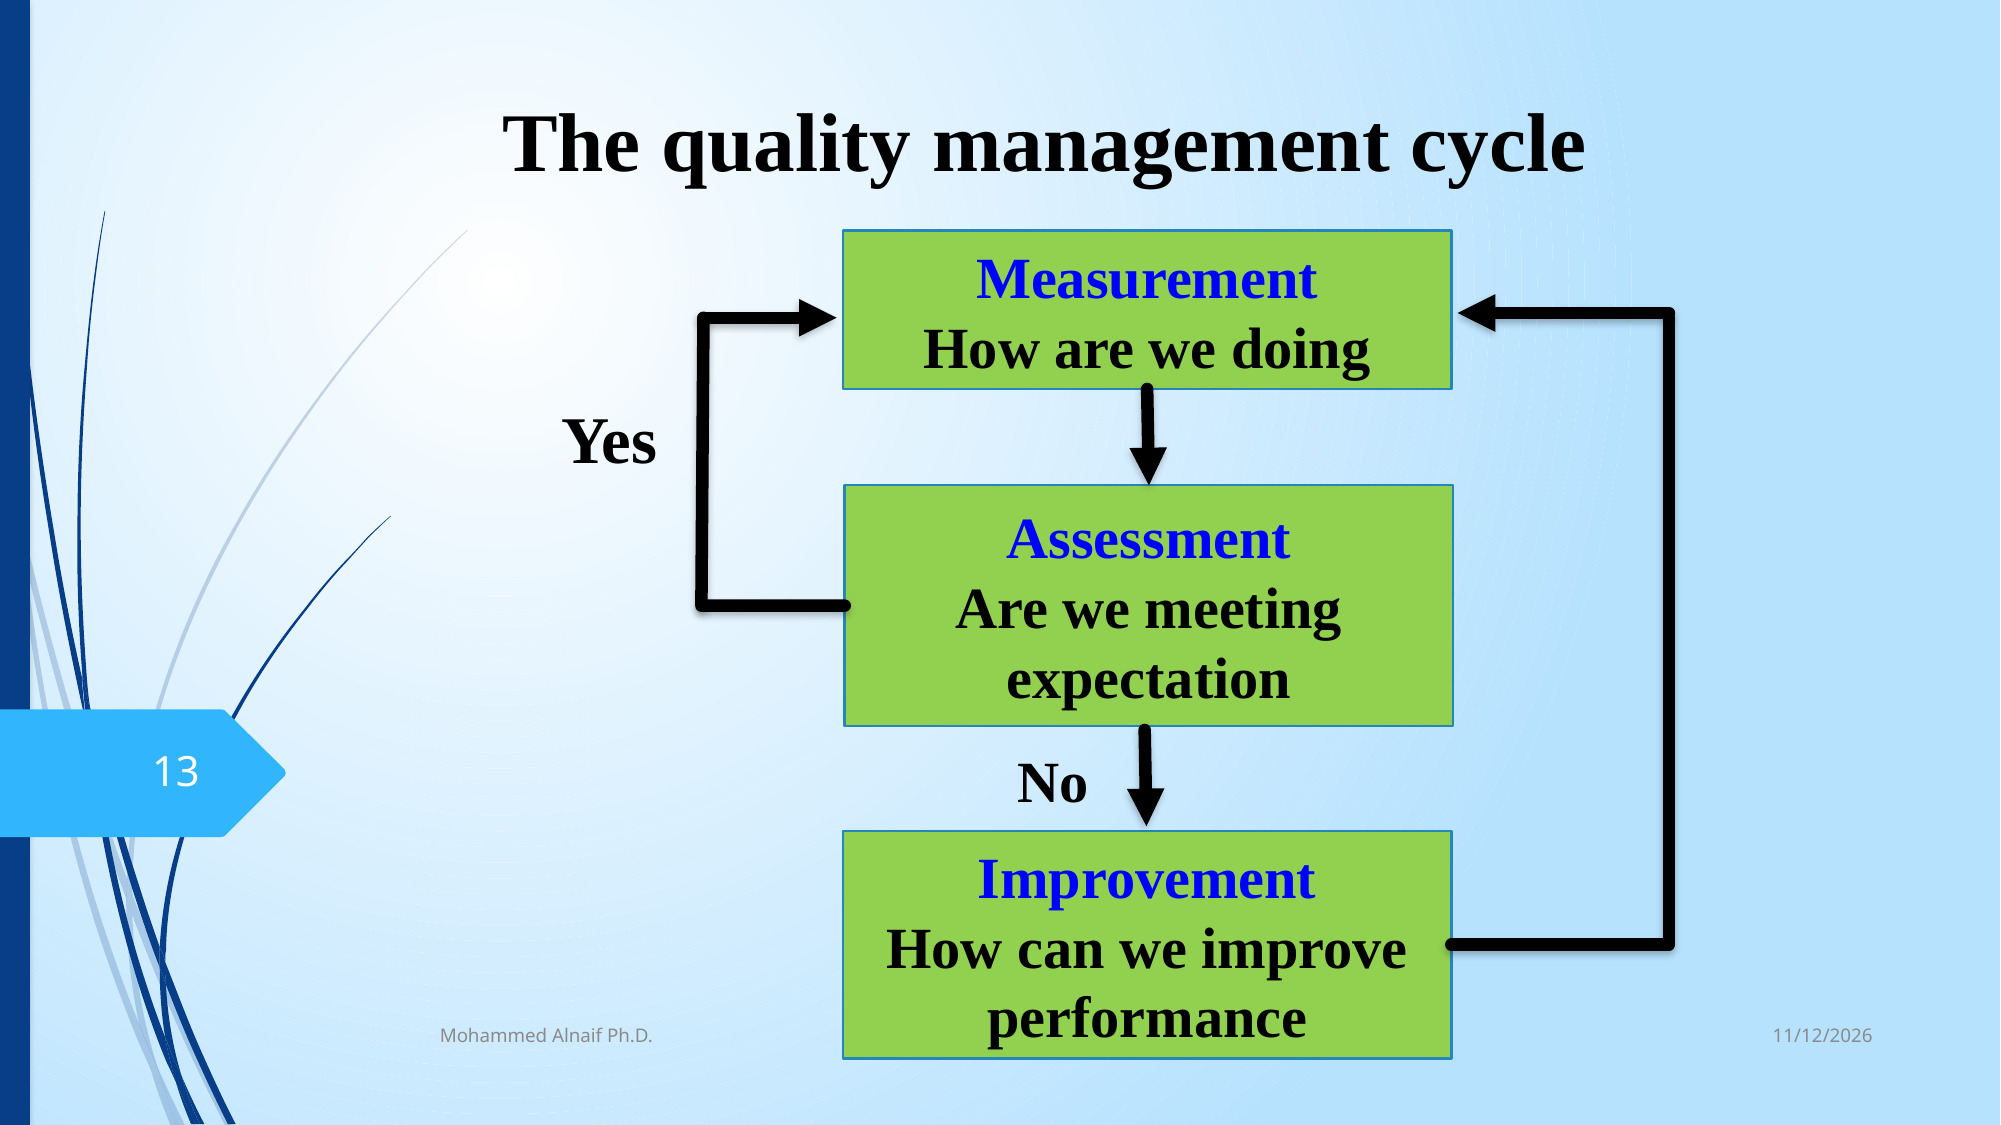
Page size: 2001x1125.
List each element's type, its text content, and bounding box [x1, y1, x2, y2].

subtitle [196, 196, 1898, 1103]
footer Mohammed Alnaif Ph.D. [424, 1006, 1675, 1067]
text_box Assessment Are we meeting expectation [843, 484, 1446, 727]
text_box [1451, 317, 1670, 945]
text_box Yes [515, 388, 696, 484]
text_box Measurement How are we doing [842, 229, 1453, 390]
title The quality management cycle [175, 42, 1915, 197]
slide_number 13 [87, 743, 216, 803]
text_box No [1003, 736, 1136, 822]
text_box Improvement How can we improve performance [842, 830, 1453, 1006]
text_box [1146, 388, 1150, 486]
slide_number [1699, 1005, 1888, 1067]
